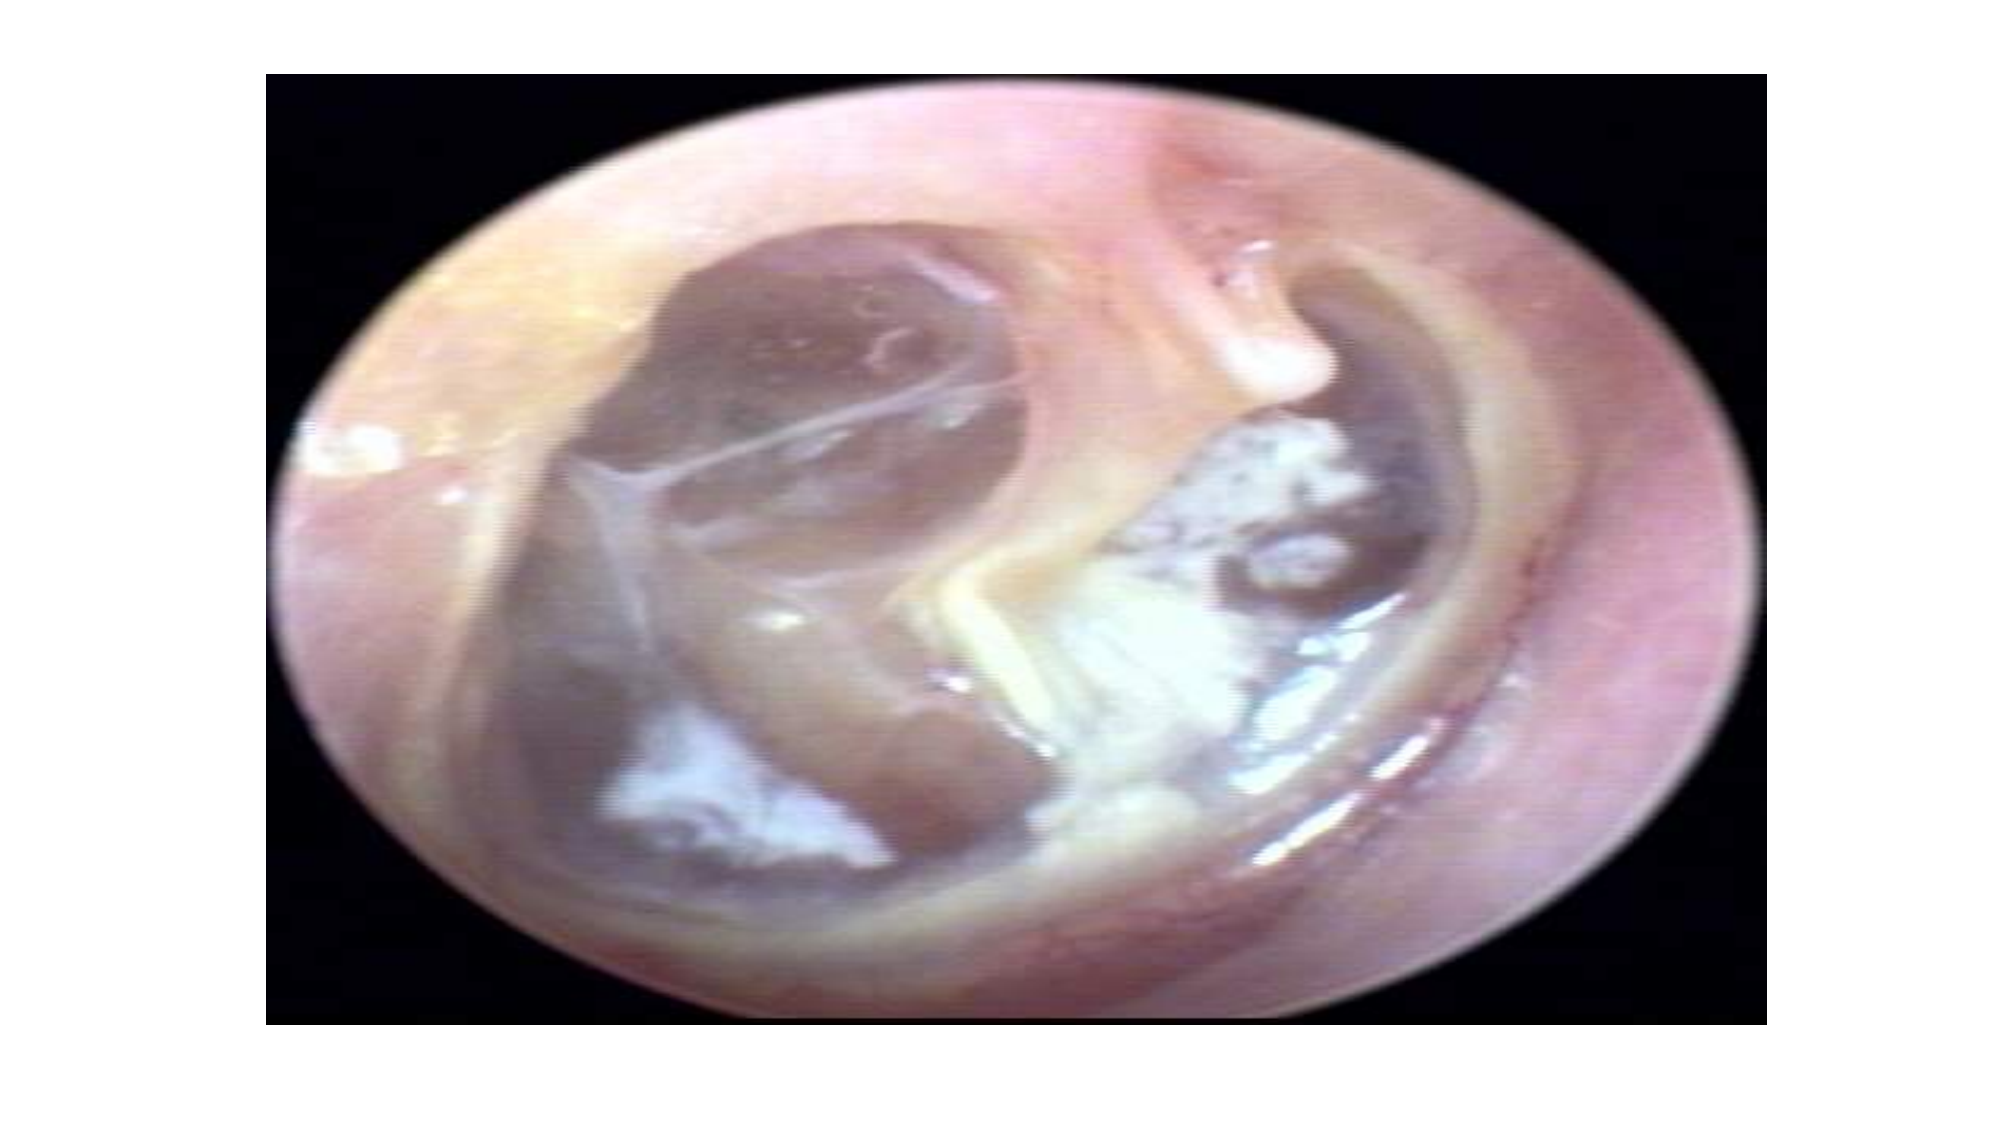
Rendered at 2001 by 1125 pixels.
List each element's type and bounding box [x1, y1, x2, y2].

picture [266, 74, 1767, 1025]
